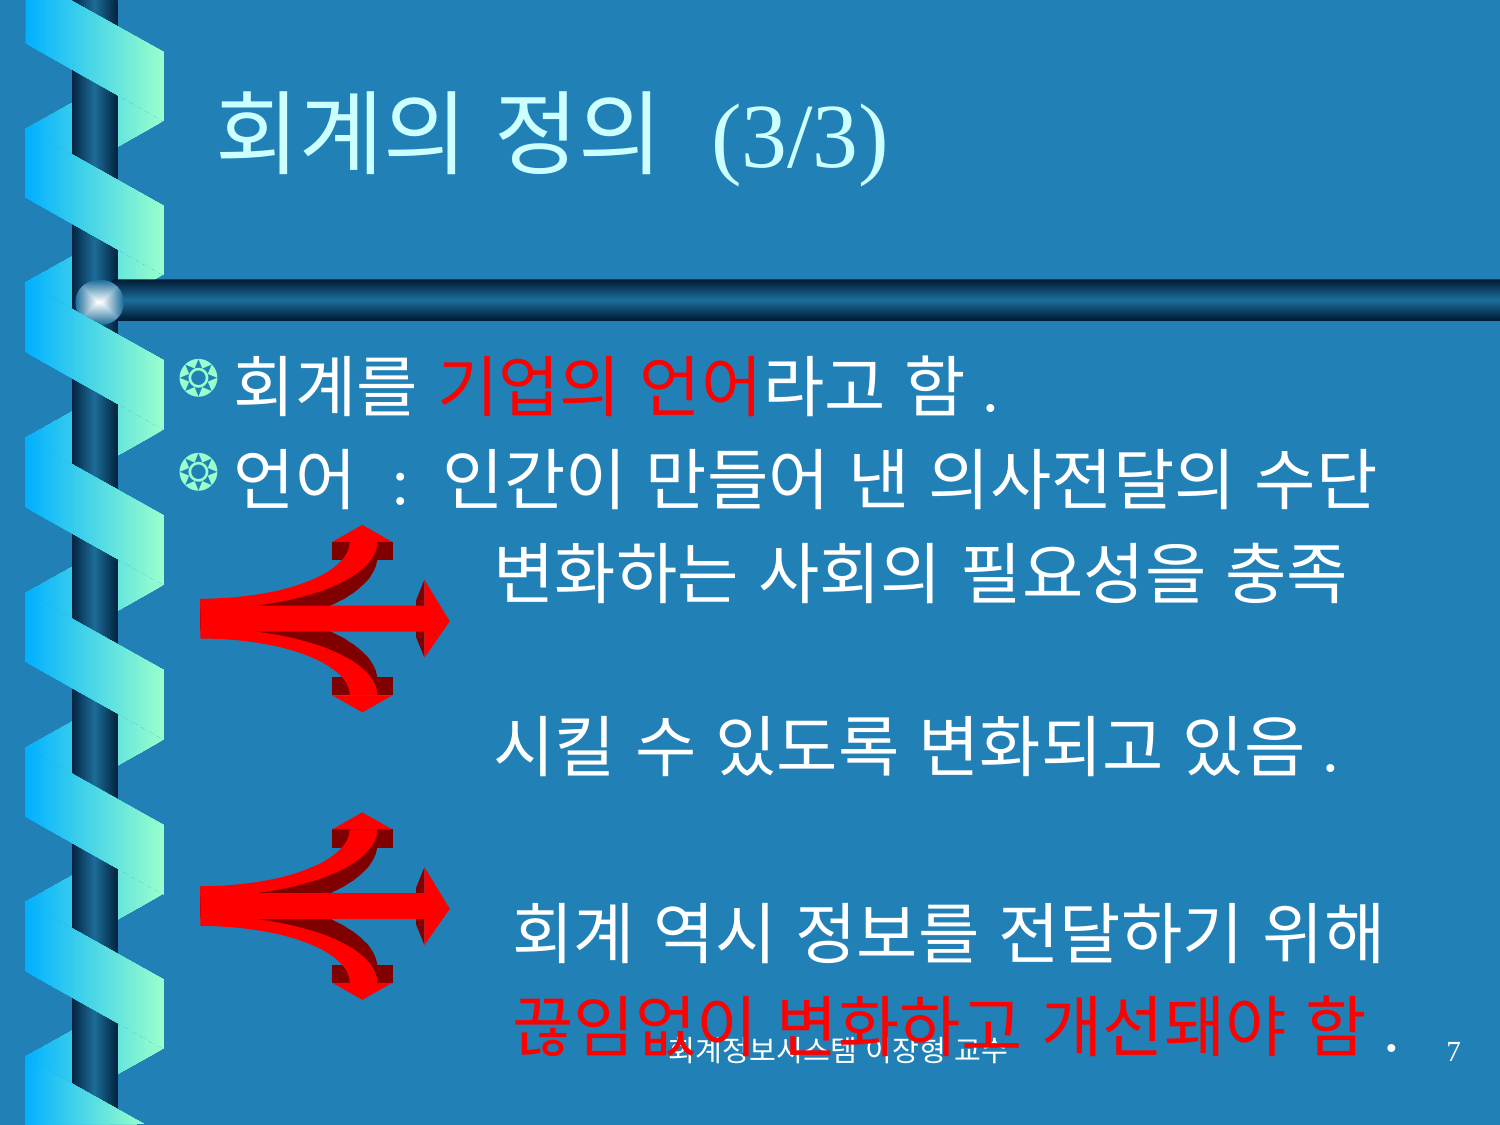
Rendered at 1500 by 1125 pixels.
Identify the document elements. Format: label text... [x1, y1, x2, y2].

slide_number 7 [1163, 1024, 1477, 1101]
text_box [199, 524, 451, 713]
title 회계의 정의 (3/3) [199, 68, 1476, 194]
footer 회계정보시스템 이장형 교수 [600, 1038, 1077, 1101]
list 회계를 기업의 언어라고 함. 언어 : 인간이 만들어 낸 의사전달의 수단 변화하는 사회의 필요성을 충족 시킬 수 있도록 변화되고 있음. 회계 역시 정보를 전달하기 위해 끊임없이 변화하고 개선돼야 함. [162, 337, 1451, 1038]
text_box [199, 812, 451, 1001]
